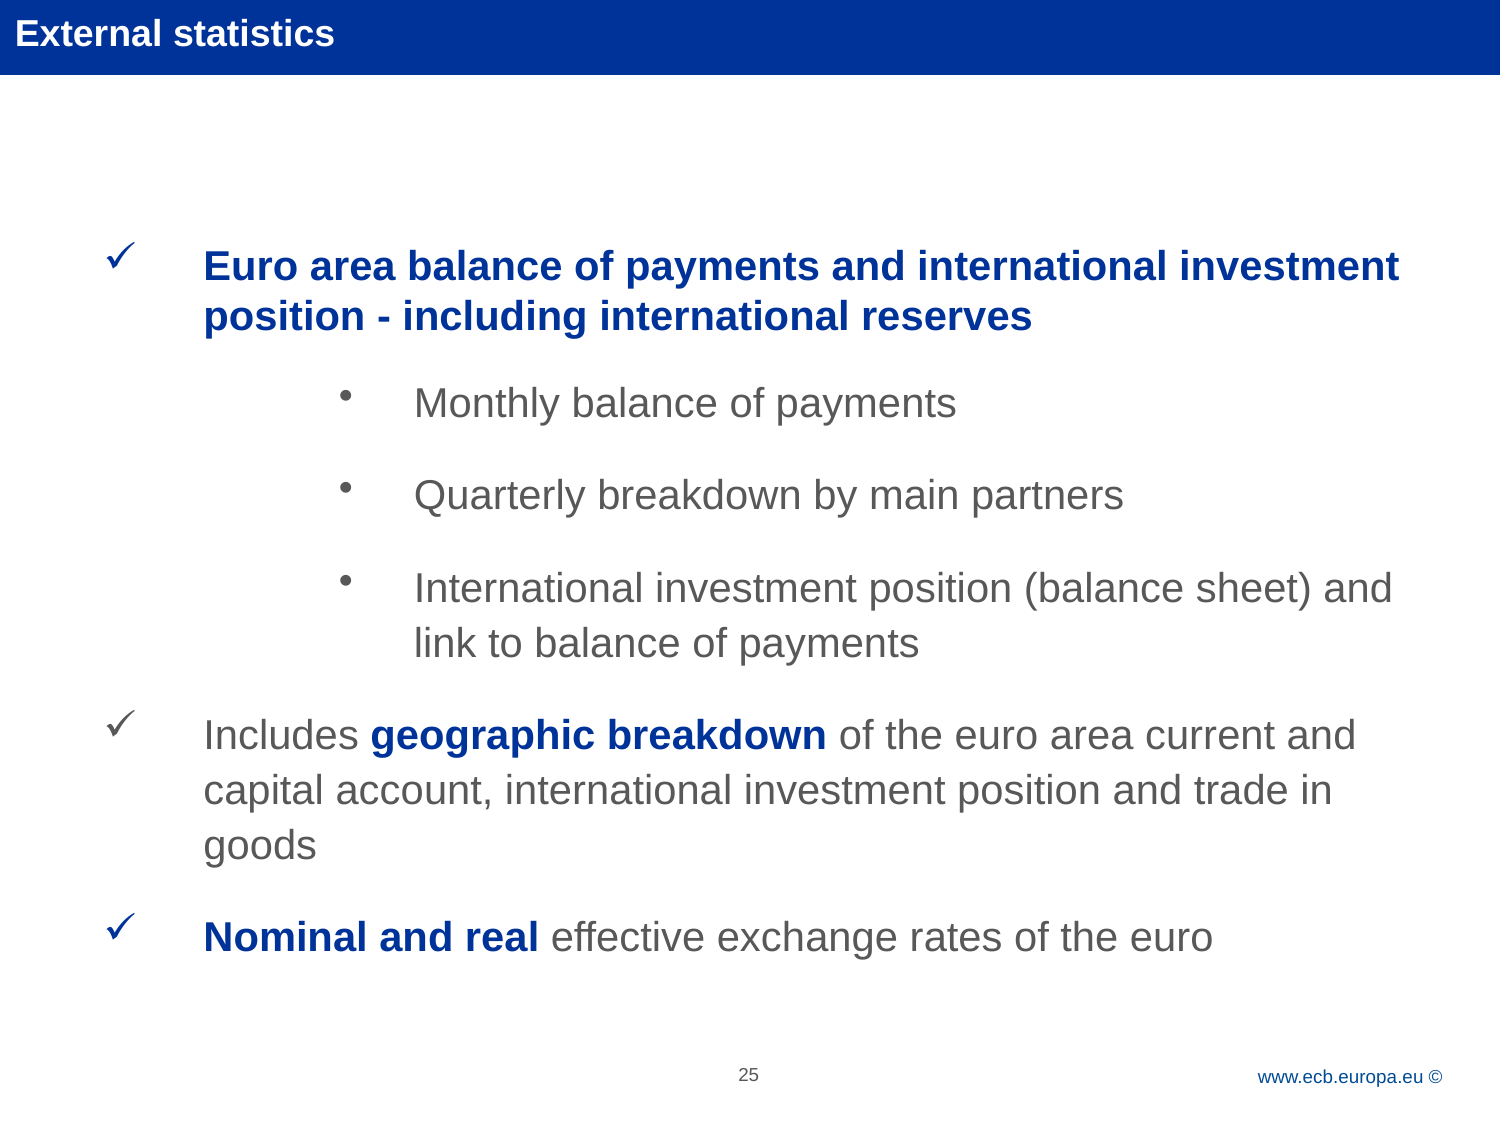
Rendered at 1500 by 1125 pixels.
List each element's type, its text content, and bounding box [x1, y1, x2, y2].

text_box Euro area balance of payments and international investment position - including international reserves Monthly balance of payments Quarterly breakdown by main partners International investment position (balance sheet) and link to balance of payments Includes geographic breakdown of the euro area current and capital account, international investment position and trade in goods Nominal and real effective exchange rates of the euro [88, 231, 1447, 1071]
text_box External statistics [0, 1, 1483, 114]
slide_number 25 [714, 1071, 783, 1102]
